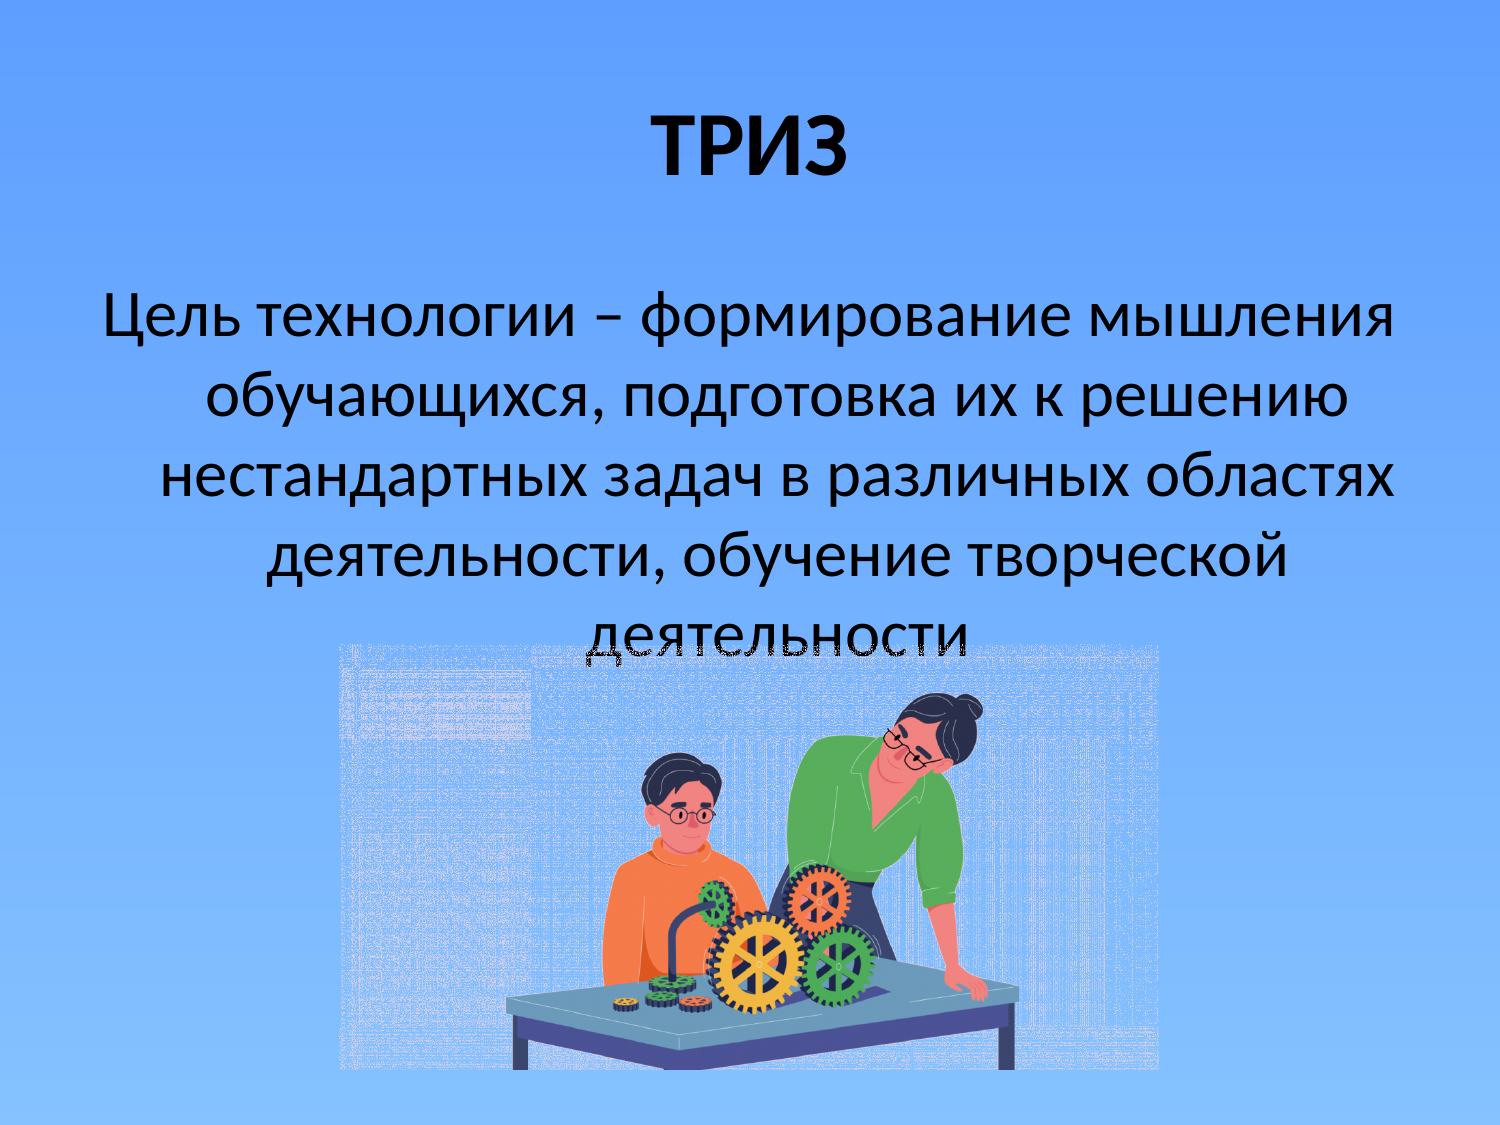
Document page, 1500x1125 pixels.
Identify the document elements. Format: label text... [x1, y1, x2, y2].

list Цель технологии – формирование мышления обучающихся, подготовка их к решению нестандартных задач в различных областях деятельности, обучение творческой деятельности [75, 262, 1425, 1005]
picture [339, 644, 1159, 1070]
title ТРИЗ [75, 45, 1425, 233]
